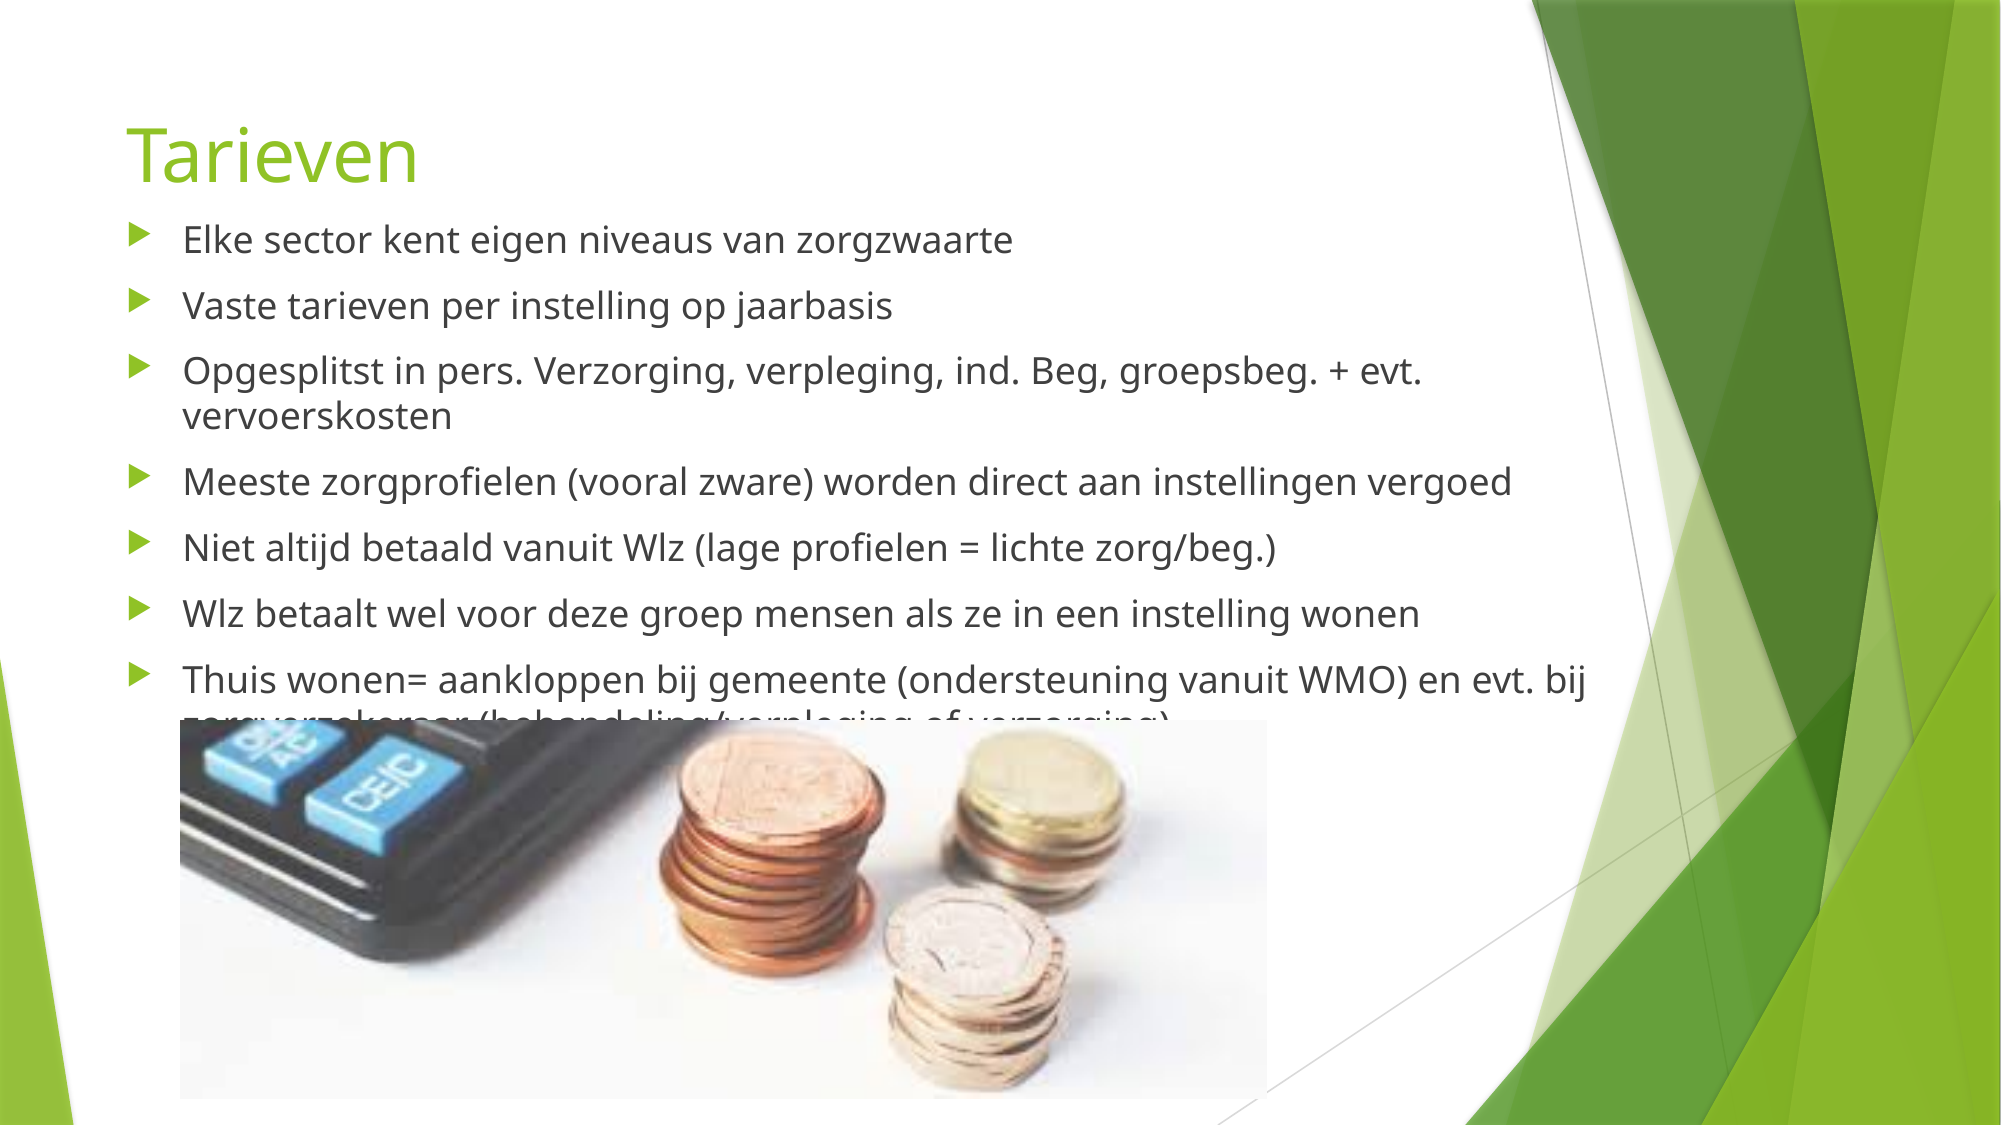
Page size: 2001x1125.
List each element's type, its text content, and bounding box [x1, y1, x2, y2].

list Elke sector kent eigen niveaus van zorgzwaarte Vaste tarieven per instelling op jaarbasis Opgesplitst in pers. Verzorging, verpleging, ind. Beg, groepsbeg. + evt. vervoerskosten Meeste zorgprofielen (vooral zware) worden direct aan instellingen vergoed Niet altijd betaald vanuit Wlz (lage profielen = lichte zorg/beg.) Wlz betaalt wel voor deze groep mensen als ze in een instelling wonen Thuis wonen= aankloppen bij gemeente (ondersteuning vanuit WMO) en evt. bij zorgverzekeraar (behandeling/verpleging of verzorging). [111, 208, 1704, 845]
title Tarieven [111, 99, 1522, 208]
picture [179, 720, 1267, 1099]
